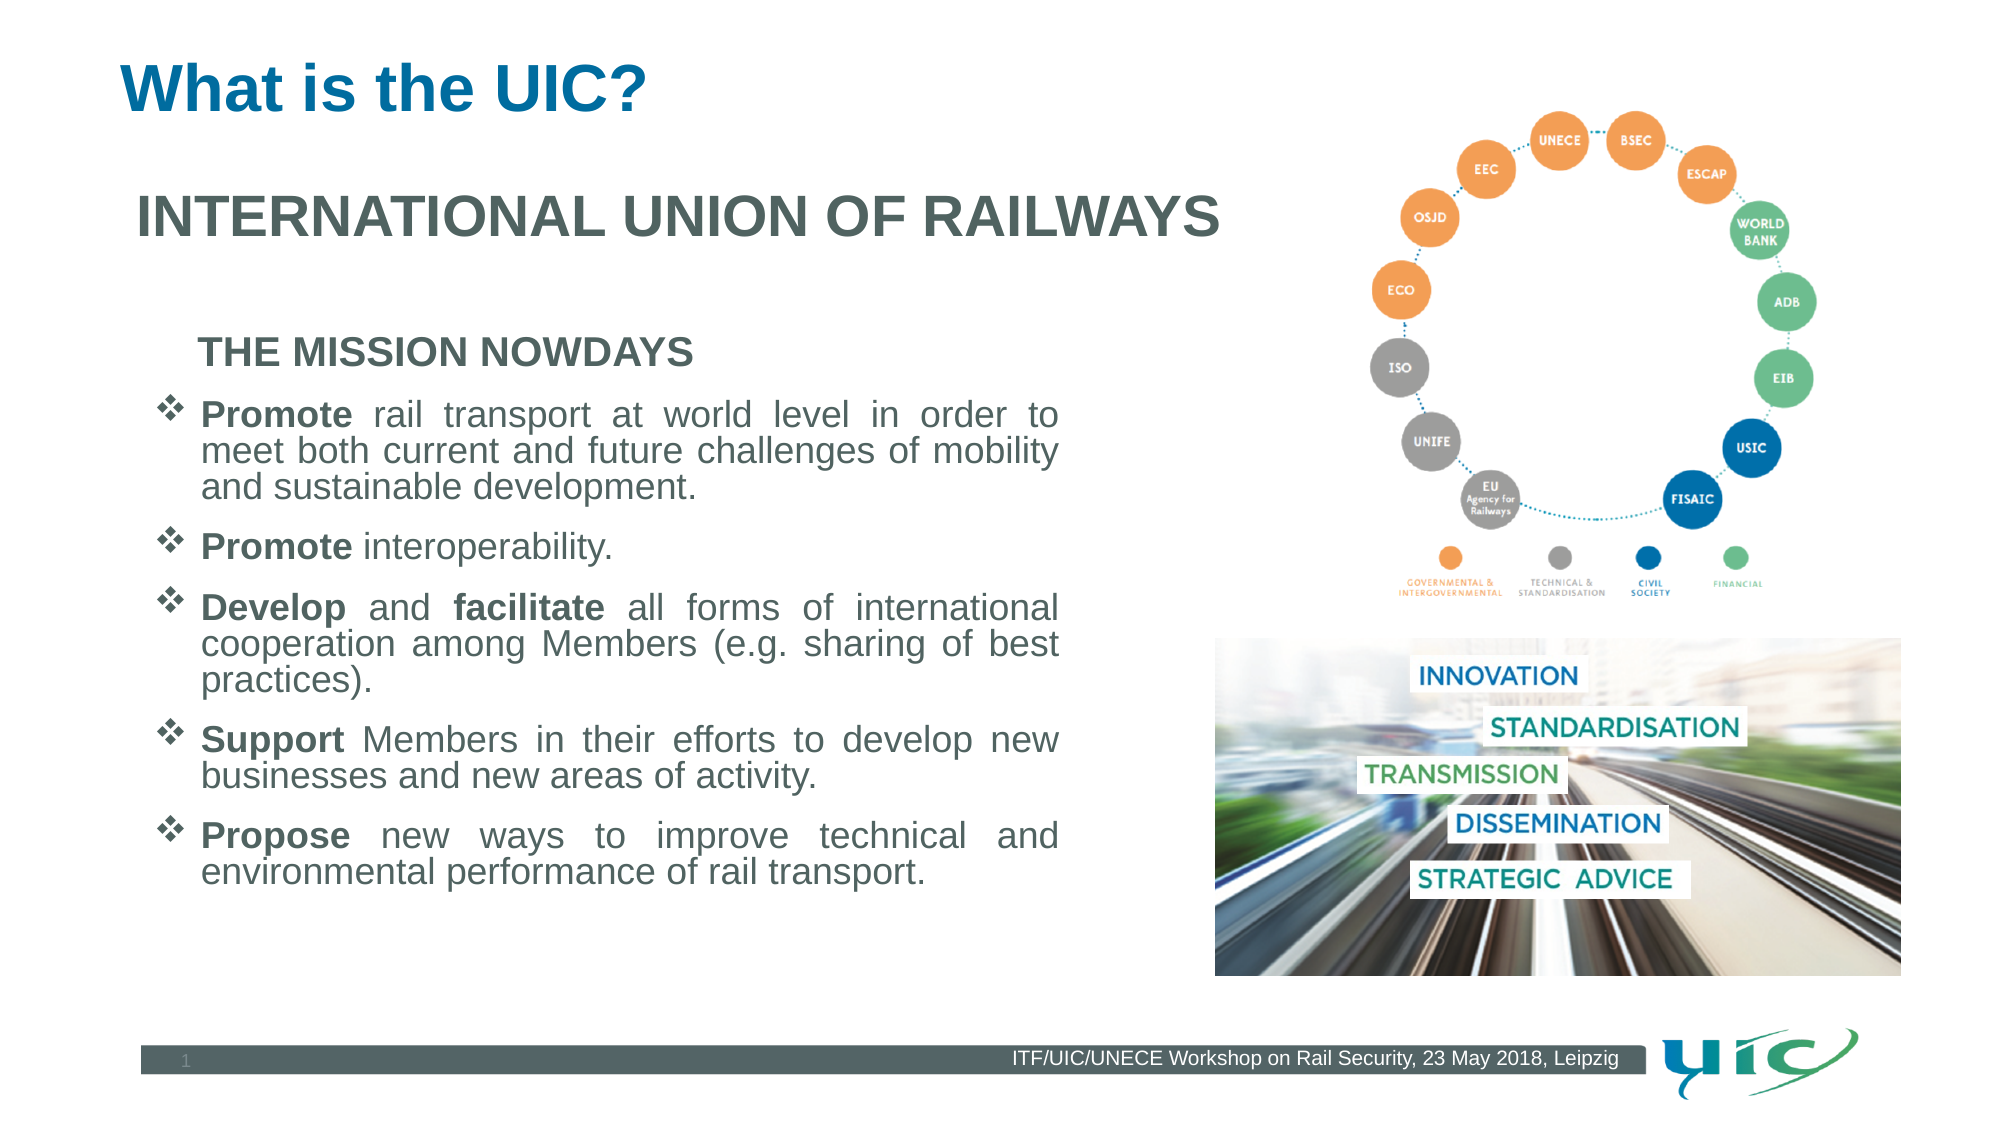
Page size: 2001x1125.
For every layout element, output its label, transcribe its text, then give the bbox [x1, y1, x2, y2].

title What is the UIC? [120, 25, 1929, 126]
picture [141, 1027, 1859, 1100]
list INTERNATIONAL UNION OF RAILWAYS [0, 191, 1315, 238]
text_box THE MISSION NOWDAYS Promote rail transport at world level in order to meet both current and future challenges of mobility and sustainable development. Promote interoperability. Develop and facilitate all forms of international cooperation among Members (e.g. sharing of best practices). Support Members in their efforts to develop new businesses and new areas of activity. Propose new ways to improve technical and environmental performance of rail transport. [139, 326, 1075, 945]
footer ITF/UIC/UNECE Workshop on Rail Security, 23 May 2018, Leipzig [661, 1044, 1632, 1093]
picture [1214, 637, 1902, 976]
slide_number 1 [180, 1048, 339, 1079]
picture [1320, 91, 1862, 607]
